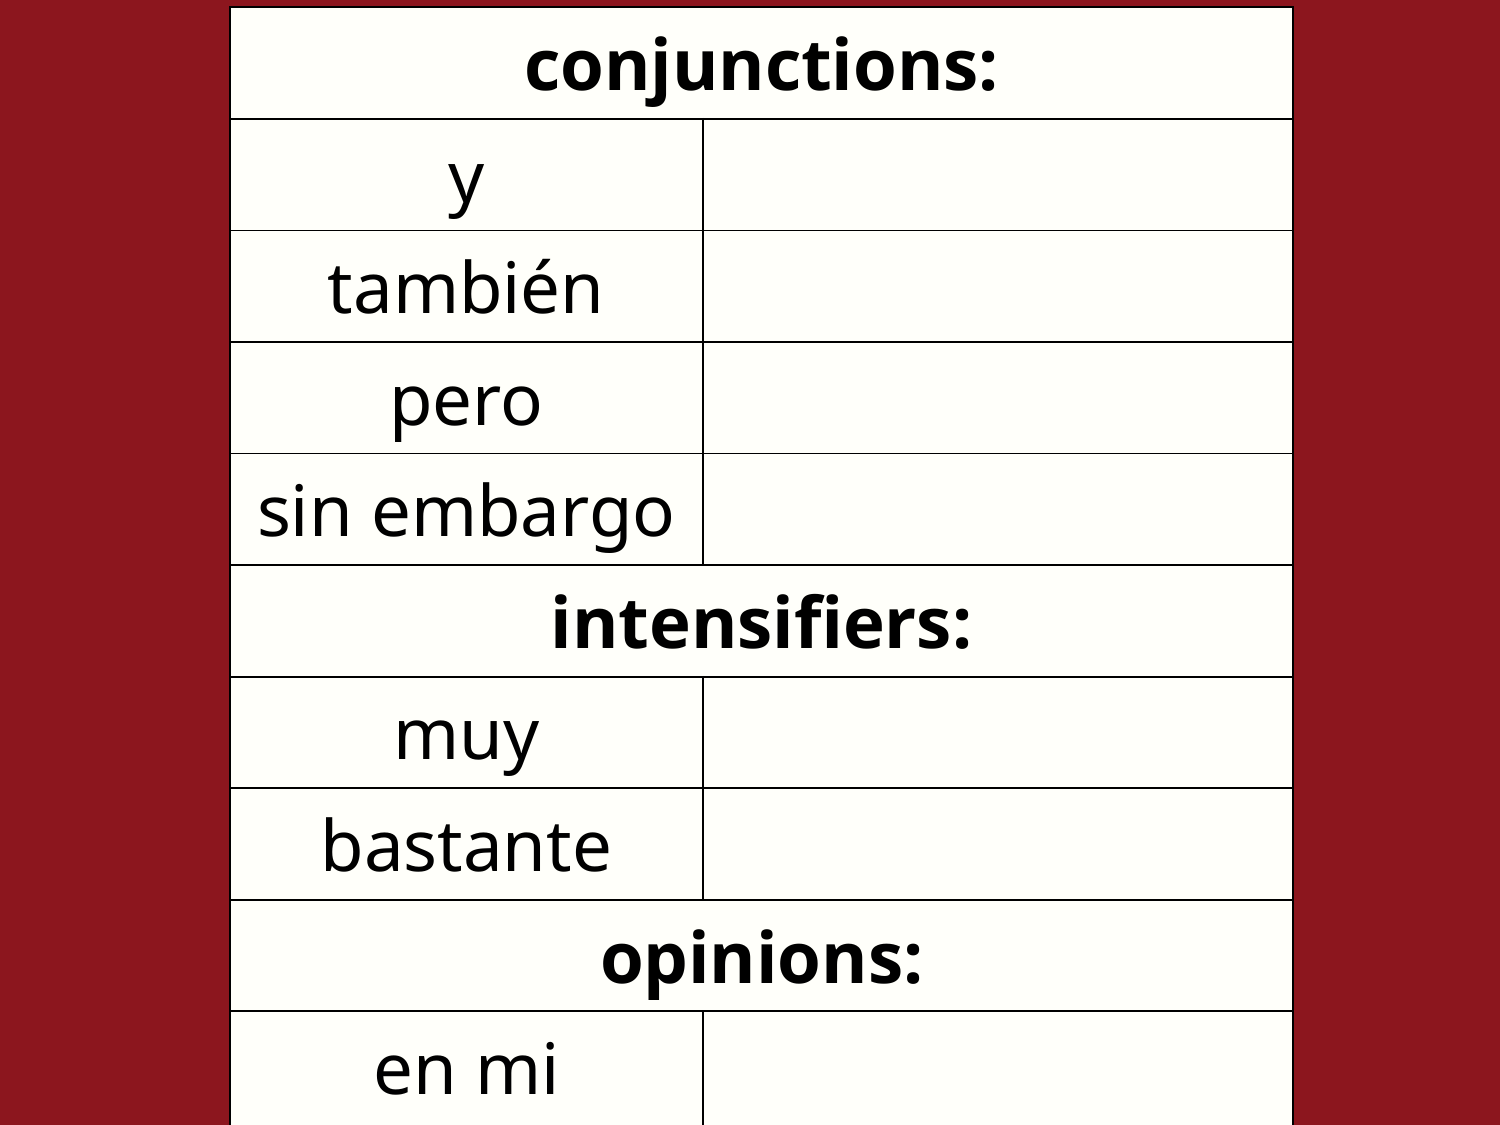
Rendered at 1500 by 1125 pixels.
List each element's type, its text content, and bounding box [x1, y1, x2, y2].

table_cell intensifiers: [231, 566, 1292, 676]
table_cell [704, 343, 1292, 453]
table_header conjunctions: [231, 8, 1292, 118]
table_cell [704, 454, 1292, 564]
text_box [0, 0, 1500, 1125]
table_cell pero [231, 343, 702, 453]
table_cell [704, 120, 1292, 230]
table_cell sin embargo [231, 454, 702, 564]
table_cell [704, 678, 1292, 787]
table_cell [704, 789, 1292, 899]
table_cell [704, 1012, 1292, 1125]
table_cell [704, 231, 1292, 341]
table_cell opinions: [231, 901, 1292, 1010]
table_cell también [231, 231, 702, 341]
table_cell y [231, 120, 702, 230]
table_cell en mi opinión [231, 1012, 702, 1125]
table_cell bastante [231, 789, 702, 899]
table_cell muy [231, 678, 702, 787]
